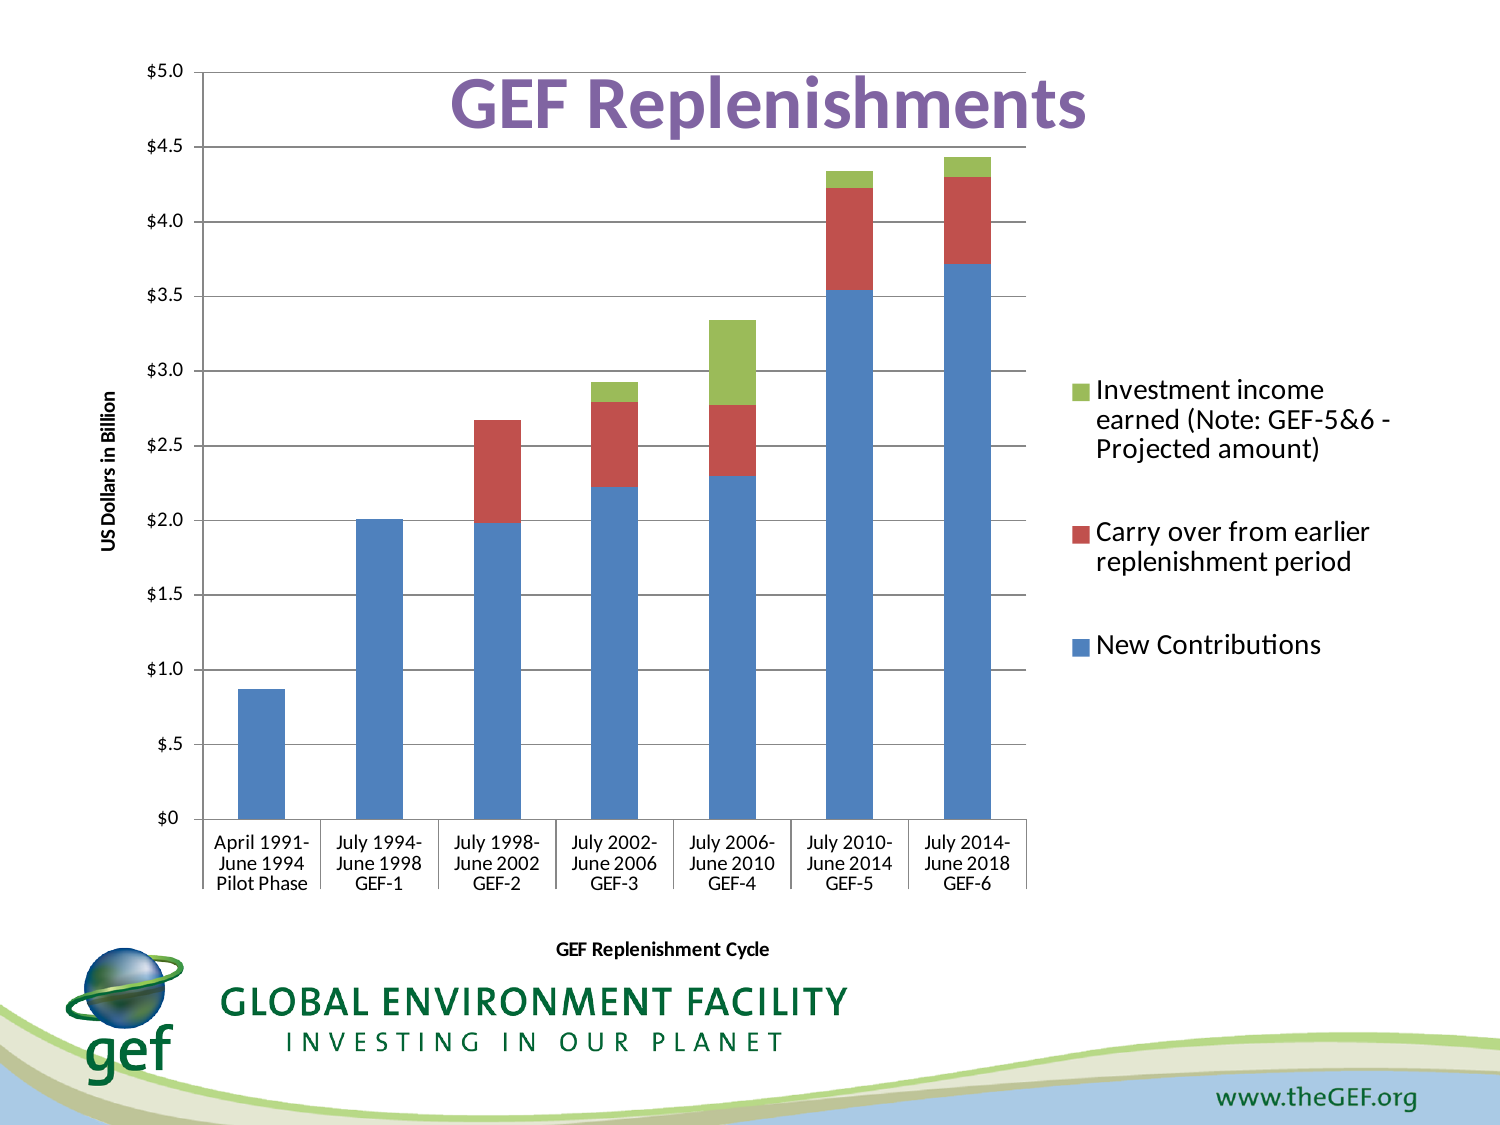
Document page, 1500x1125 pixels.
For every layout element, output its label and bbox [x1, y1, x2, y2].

chart [79, 49, 1421, 976]
picture [0, 920, 1500, 1125]
